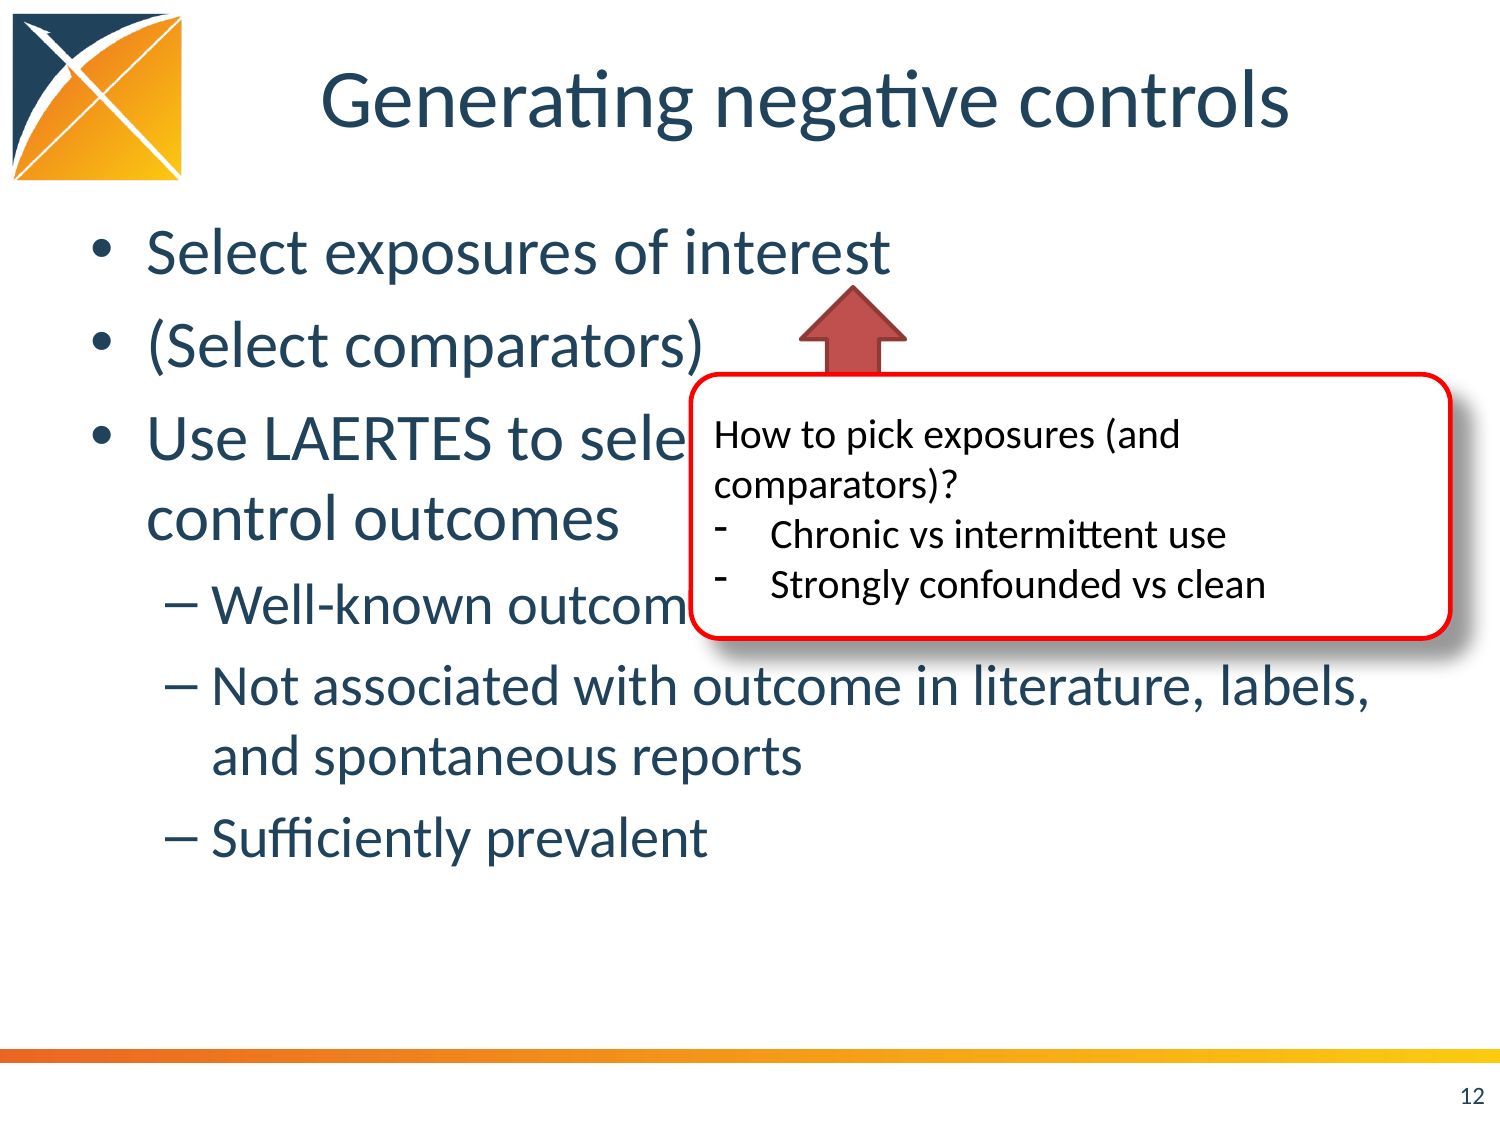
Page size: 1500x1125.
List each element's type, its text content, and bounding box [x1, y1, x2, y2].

list Select exposures of interest (Select comparators) Use LAERTES to select all possible negative control outcomes Well-known outcome Not associated with outcome in literature, labels, and spontaneous reports Sufficiently prevalent [75, 200, 1425, 1005]
picture [0, 0, 206, 200]
text_box [798, 285, 908, 372]
title Generating negative controls [187, 24, 1425, 163]
slide_number 12 [1149, 1065, 1500, 1125]
text_box How to pick exposures (and comparators)? Chronic vs intermittent use Strongly confounded vs clean [688, 372, 1453, 641]
